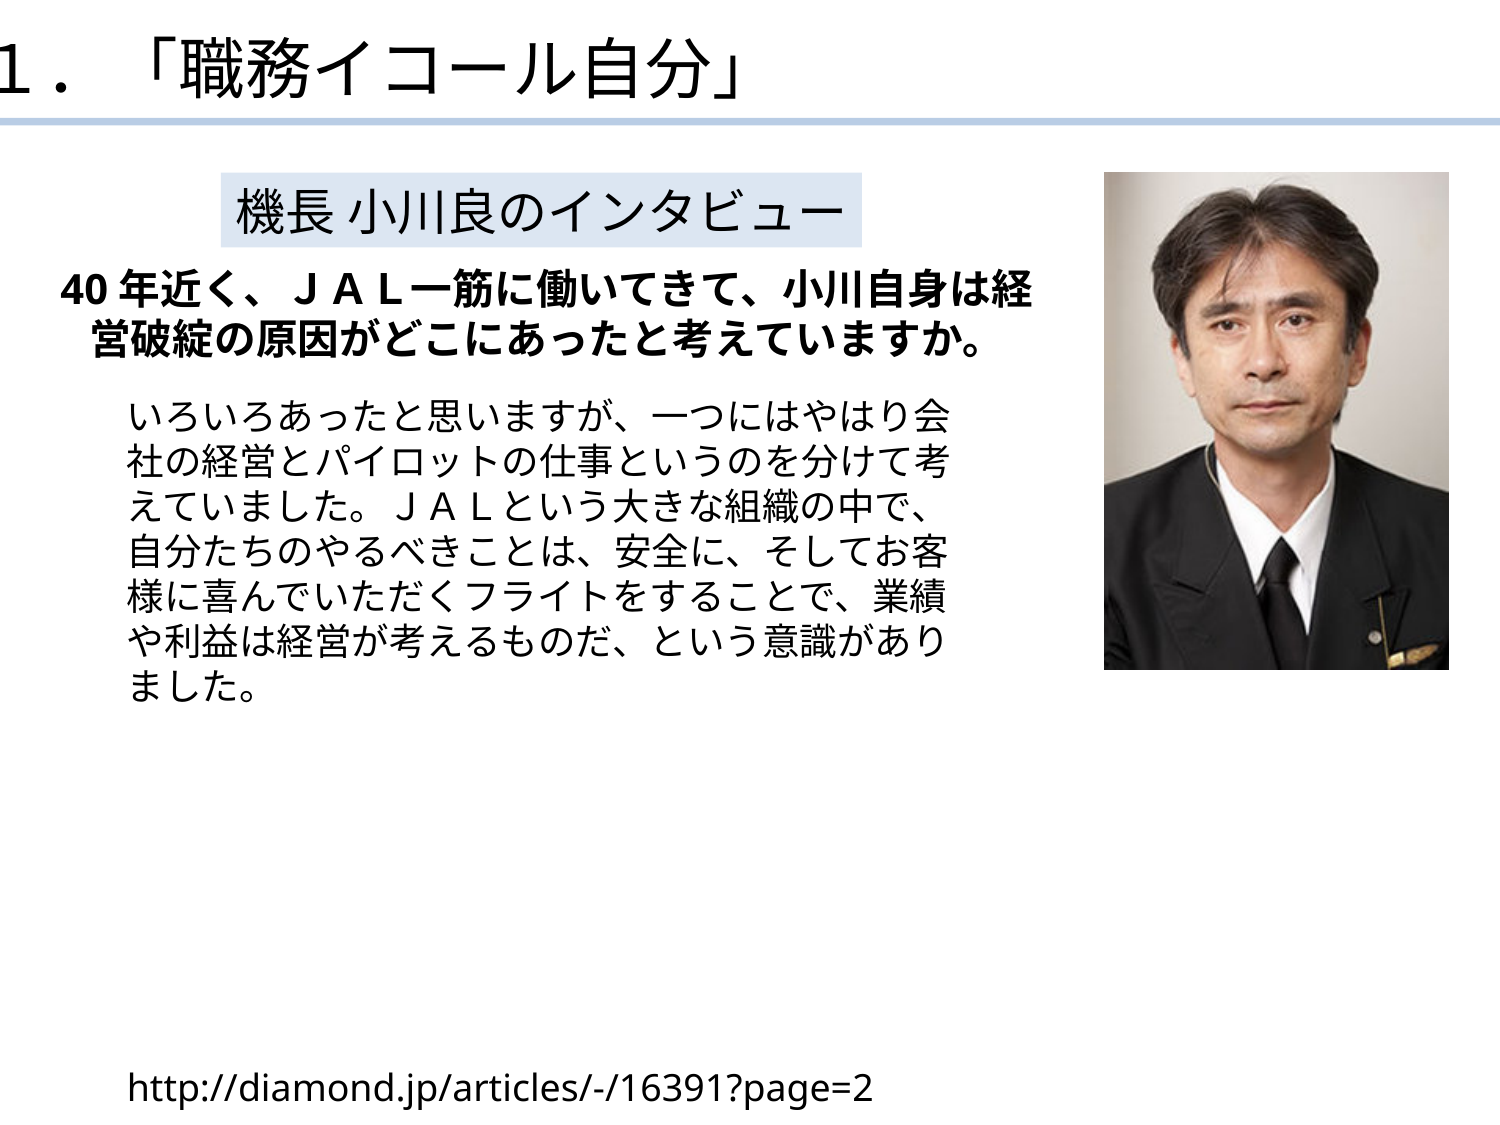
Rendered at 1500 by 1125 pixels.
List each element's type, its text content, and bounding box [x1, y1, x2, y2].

text_box http://diamond.jp/articles/-/16391?page=2 [112, 1057, 1247, 1117]
picture [1104, 172, 1449, 670]
text_box [0, 116, 1500, 127]
text_box １．「職務イコール自分」 [0, 19, 794, 114]
text_box 40年近く、ＪＡＬ一筋に働いてきて、小川自身は経営破綻の原因がどこにあったと考えていますか。 [41, 255, 1052, 371]
text_box いろいろあったと思いますが、一つにはやはり会社の経営とパイロットの仕事というのを分けて考えていました。ＪＡＬという大きな組織の中で、自分たちのやるべきことは、安全に、そしてお客様に喜んでいただくフライトをすることで、業績や利益は経営が考えるものだ、という意識がありました。 [112, 385, 987, 715]
text_box 機長 小川良のインタビュー [220, 172, 862, 248]
